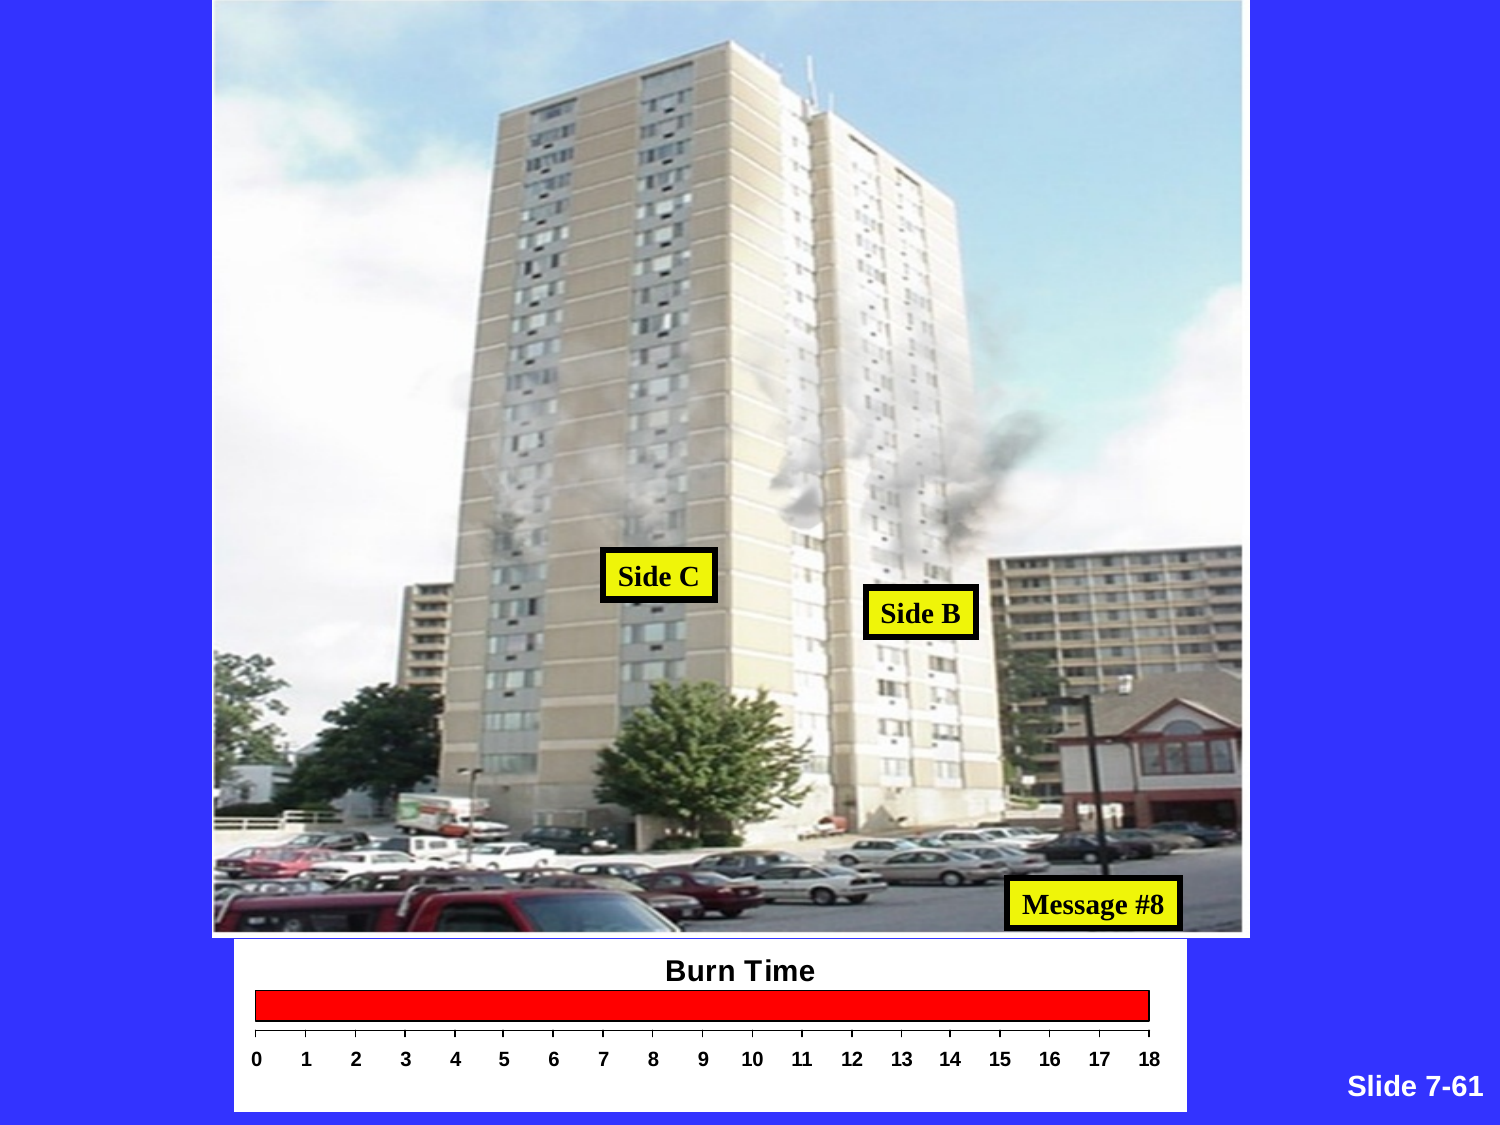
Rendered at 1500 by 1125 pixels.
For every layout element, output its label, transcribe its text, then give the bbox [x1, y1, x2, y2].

picture [212, 0, 1251, 938]
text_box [233, 938, 1187, 1113]
slide_number Slide 7-203 [1148, 1059, 1500, 1125]
